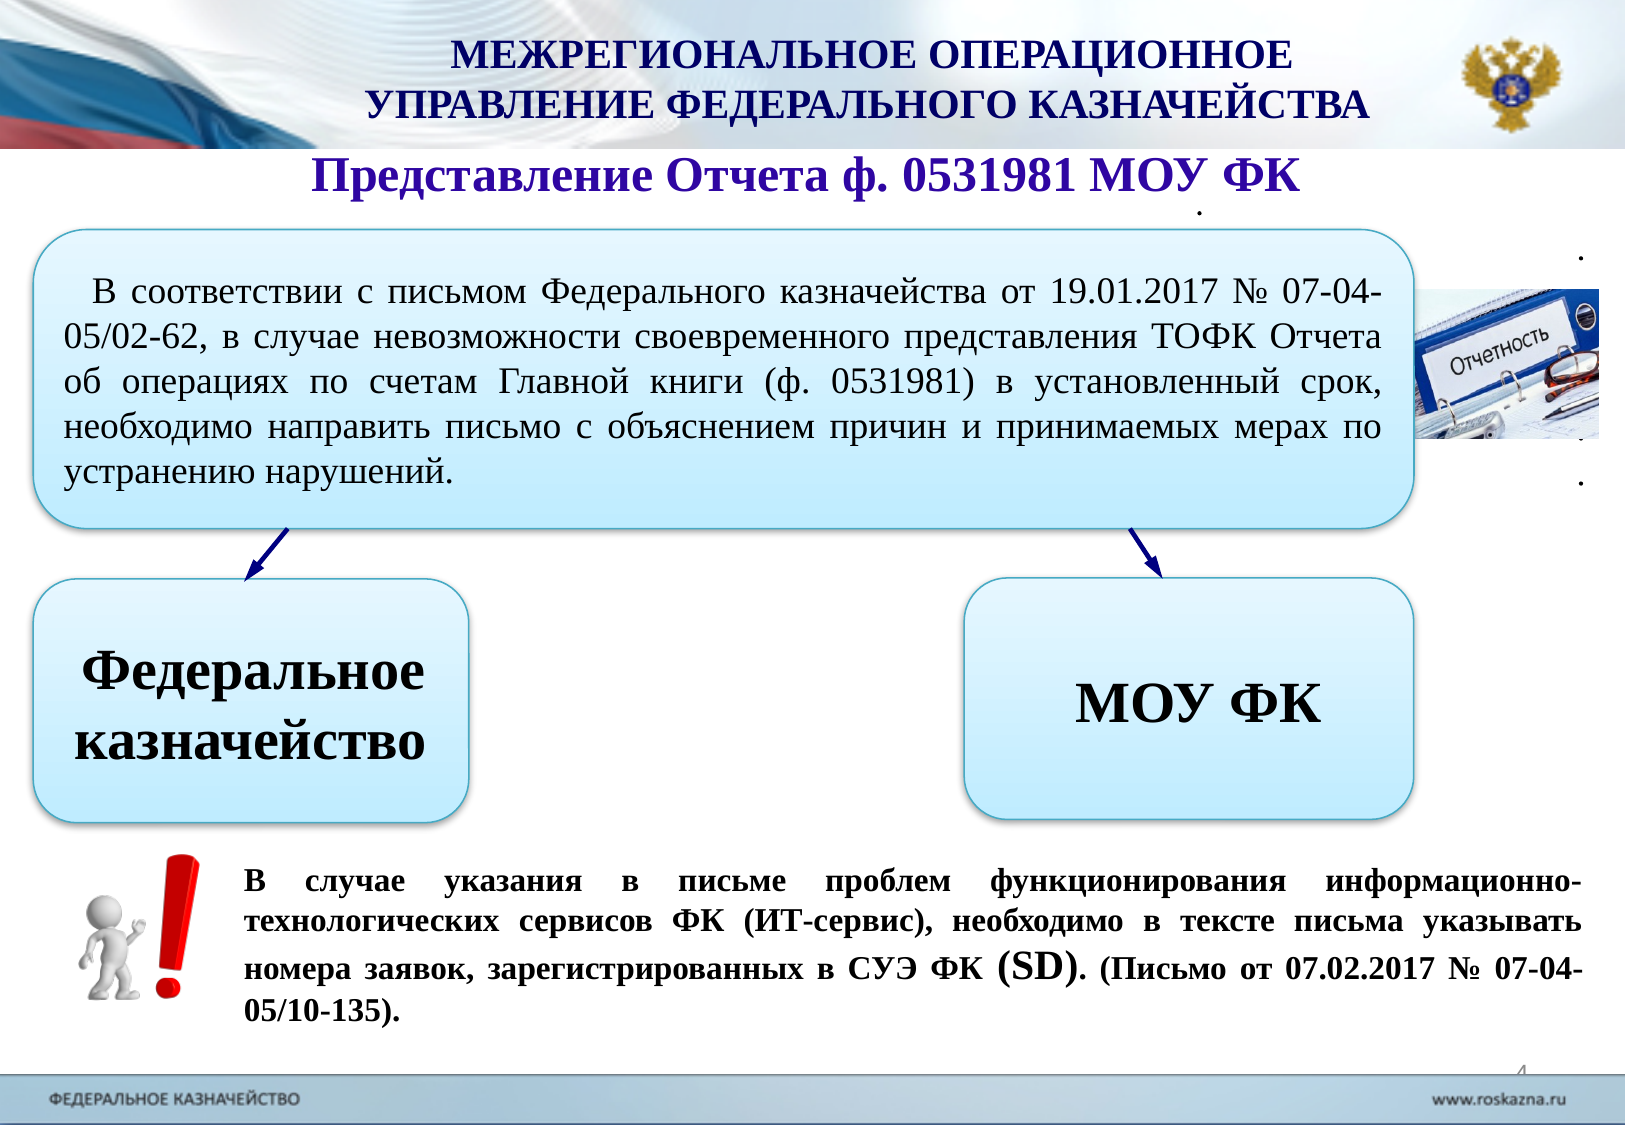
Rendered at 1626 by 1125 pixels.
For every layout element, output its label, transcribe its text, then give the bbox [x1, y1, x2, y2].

text_box В соответствии с письмом Федерального казначейства от 19.01.2017 № 07-04-05/02-62, в случае невозможности своевременного представления ТОФК Отчета об операциях по счетам Главной книги (ф. 0531981) в установленный срок, необходимо направить письмо с объяснением причин и принимаемых мерах по устранению нарушений. [32, 228, 1415, 530]
text_box [244, 528, 288, 582]
slide_number 4 [1164, 1042, 1544, 1074]
picture [0, 1074, 1625, 1125]
text_box МОУ ФК [963, 577, 1415, 821]
picture [1413, 288, 1600, 439]
text_box Федеральное казначейство [32, 578, 470, 824]
text_box В случае указания в письме проблем функционирования информационно-технологических сервисов ФК (ИТ-сервис), необходимо в тексте письма указывать номера заявок, зарегистрированных в СУЭ ФК (SD). (Письмо от 07.02.2017 № 07-04-05/10-135). [229, 850, 1599, 1035]
text_box [1129, 528, 1163, 579]
text_box Представление Отчета ф. 0531981 МОУ ФК [118, 160, 1507, 209]
picture [0, 0, 1625, 150]
picture [72, 850, 229, 1006]
